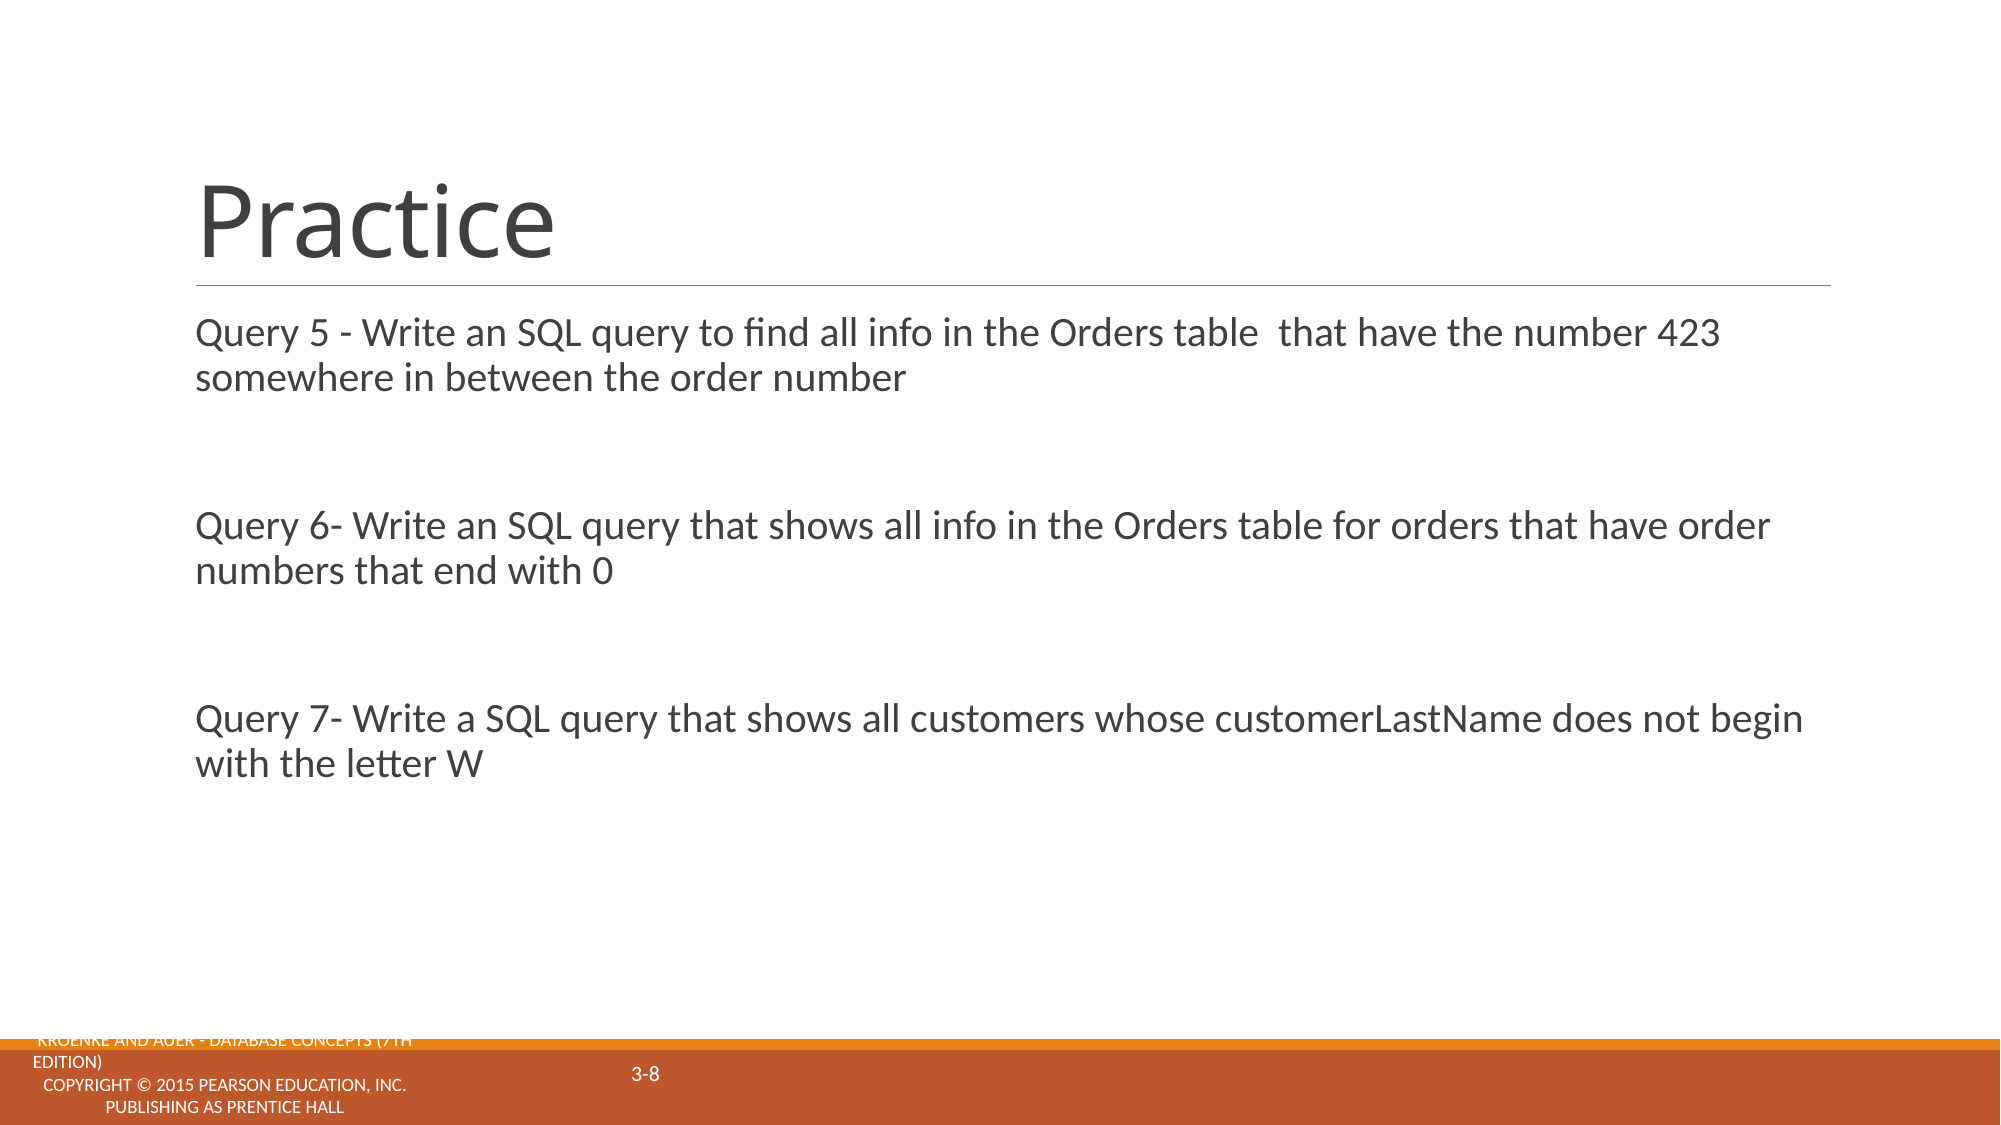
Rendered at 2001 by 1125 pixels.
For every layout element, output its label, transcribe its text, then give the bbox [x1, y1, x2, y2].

list Query 5 - Write an SQL query to find all info in the Orders table that have the number 423 somewhere in between the order number Query 6- Write an SQL query that shows all info in the Orders table for orders that have order numbers that end with 0 Query 7- Write a SQL query that shows all customers whose customerLastName does not begin with the letter W [180, 302, 1830, 963]
title Practice [180, 47, 1830, 285]
slide_number 3-8 [0, 1042, 675, 1103]
